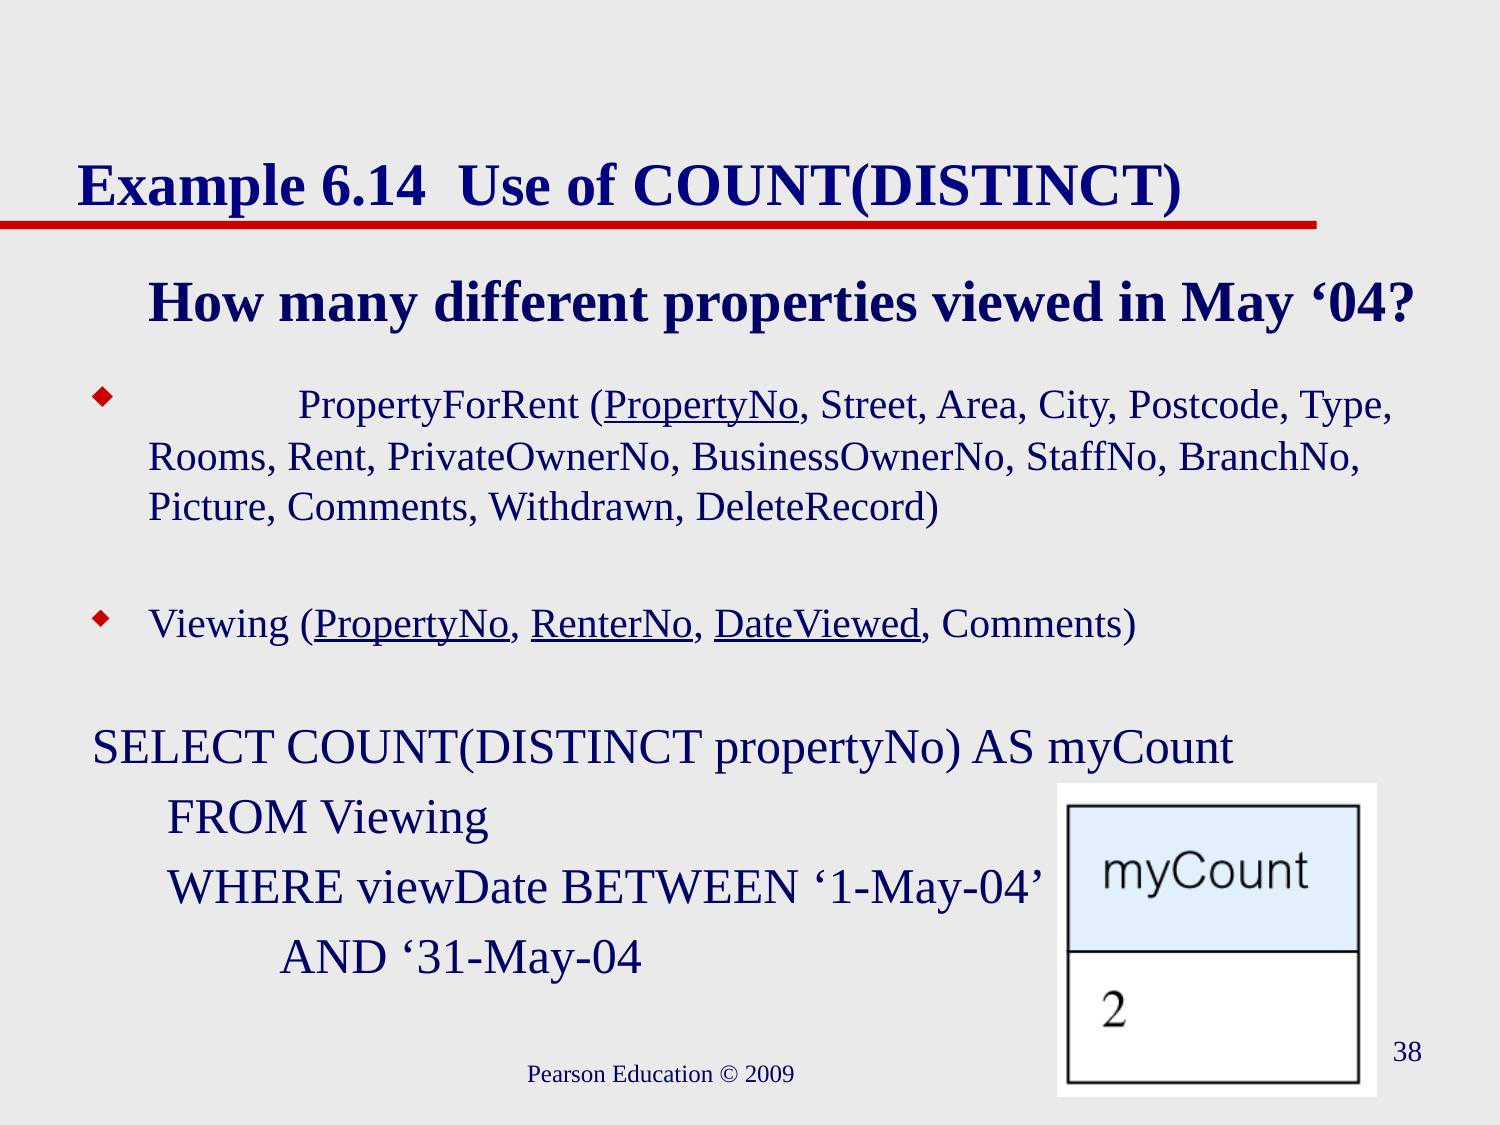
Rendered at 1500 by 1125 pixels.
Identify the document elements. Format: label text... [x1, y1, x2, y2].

list How many different properties viewed in May ‘04? PropertyForRent (PropertyNo, Street, Area, City, Postcode, Type, Rooms, Rent, PrivateOwnerNo, BusinessOwnerNo, StaffNo, BranchNo, Picture, Comments, Withdrawn, DeleteRecord) Viewing (PropertyNo, RenterNo, DateViewed, Comments) SELECT COUNT(DISTINCT propertyNo) AS myCount FROM Viewing WHERE viewDate BETWEEN ‘1-May-04’ AND ‘31-May-04 [76, 255, 1436, 1012]
slide_number 38 [1382, 1012, 1438, 1088]
title Example 6.14 Use of COUNT(DISTINCT) [62, 43, 1338, 226]
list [1056, 783, 1377, 1097]
text_box Pearson Education © 2009 [512, 1050, 1038, 1095]
